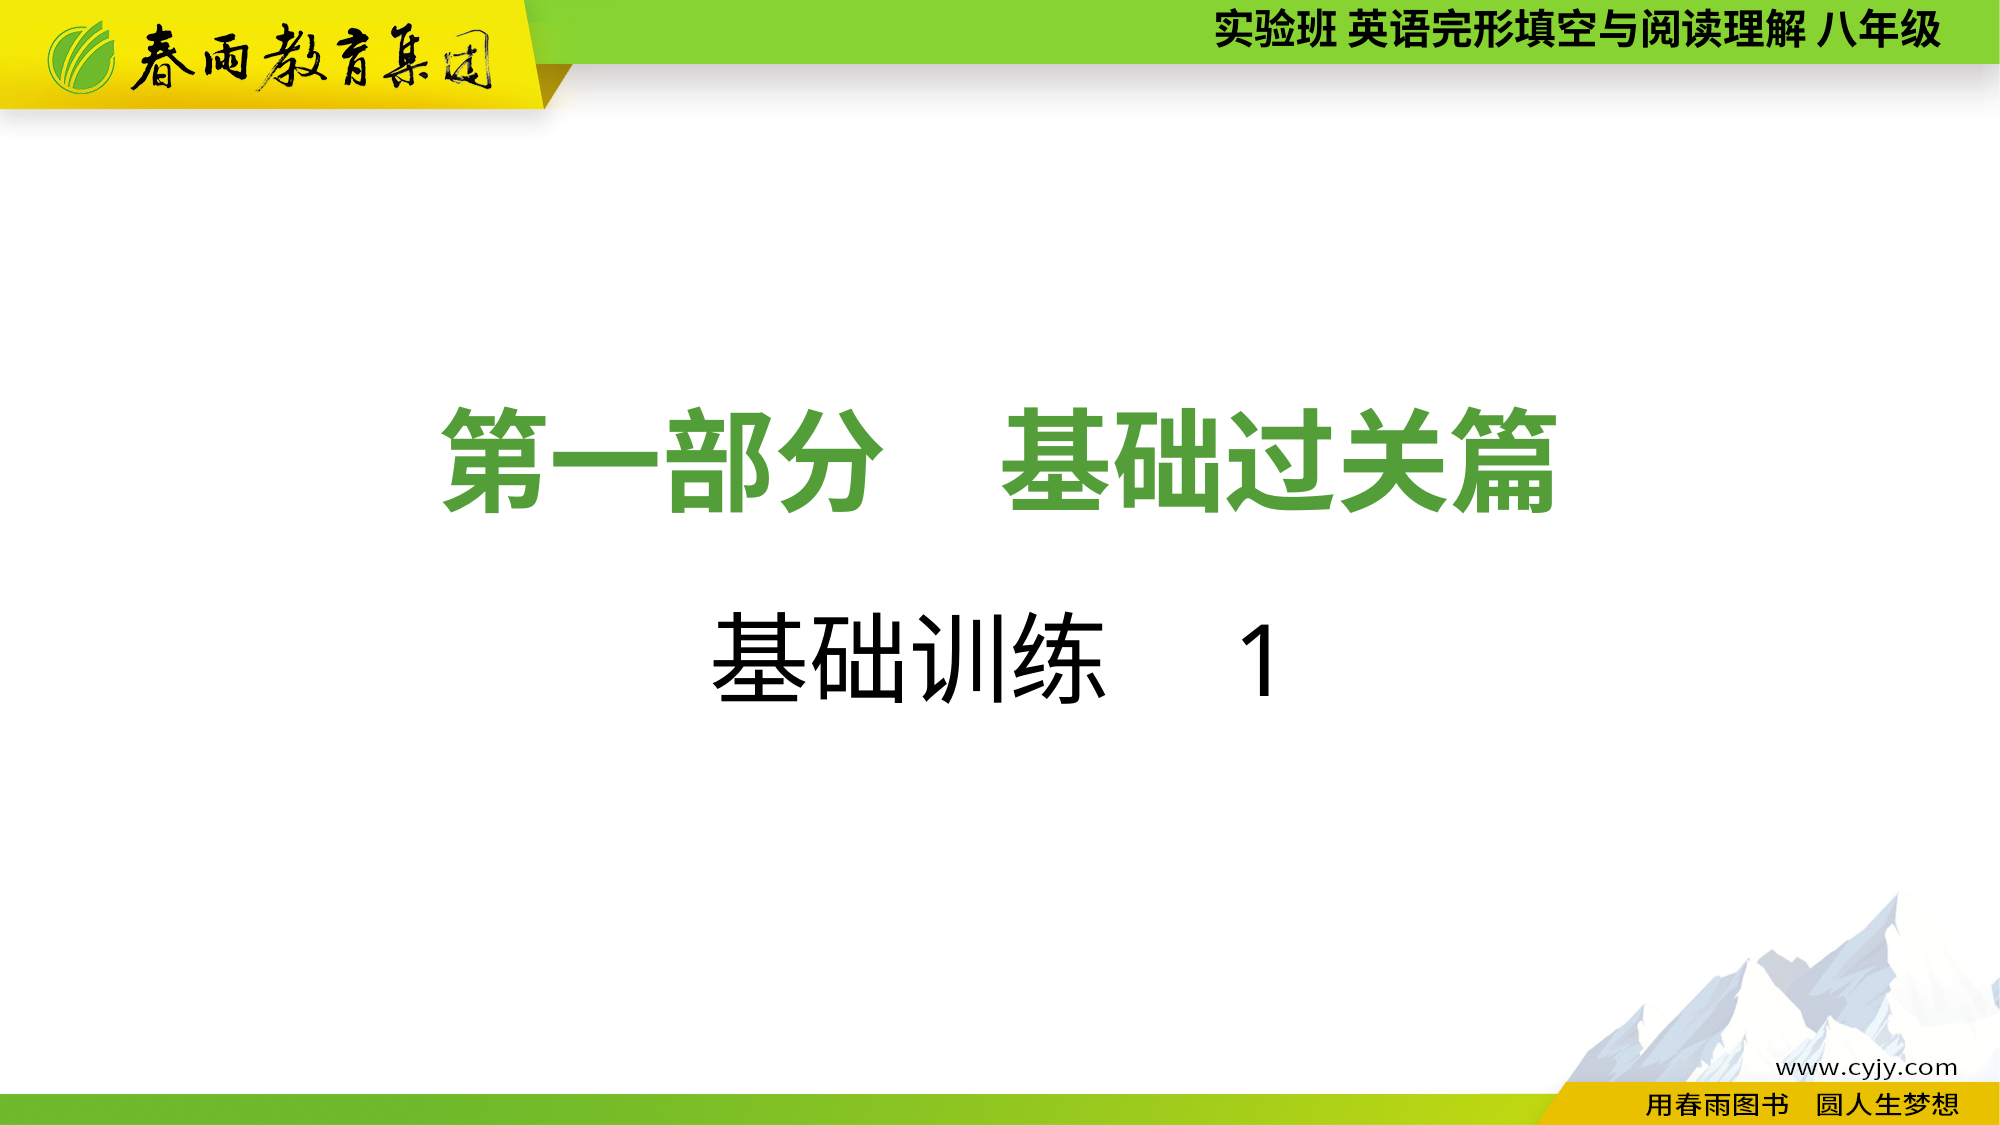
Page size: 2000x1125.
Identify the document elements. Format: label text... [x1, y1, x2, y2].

text_box 基础训练 1 [54, 528, 1946, 724]
picture [0, 0, 2000, 1125]
text_box 第一部分 基础过关篇 [54, 316, 1946, 528]
